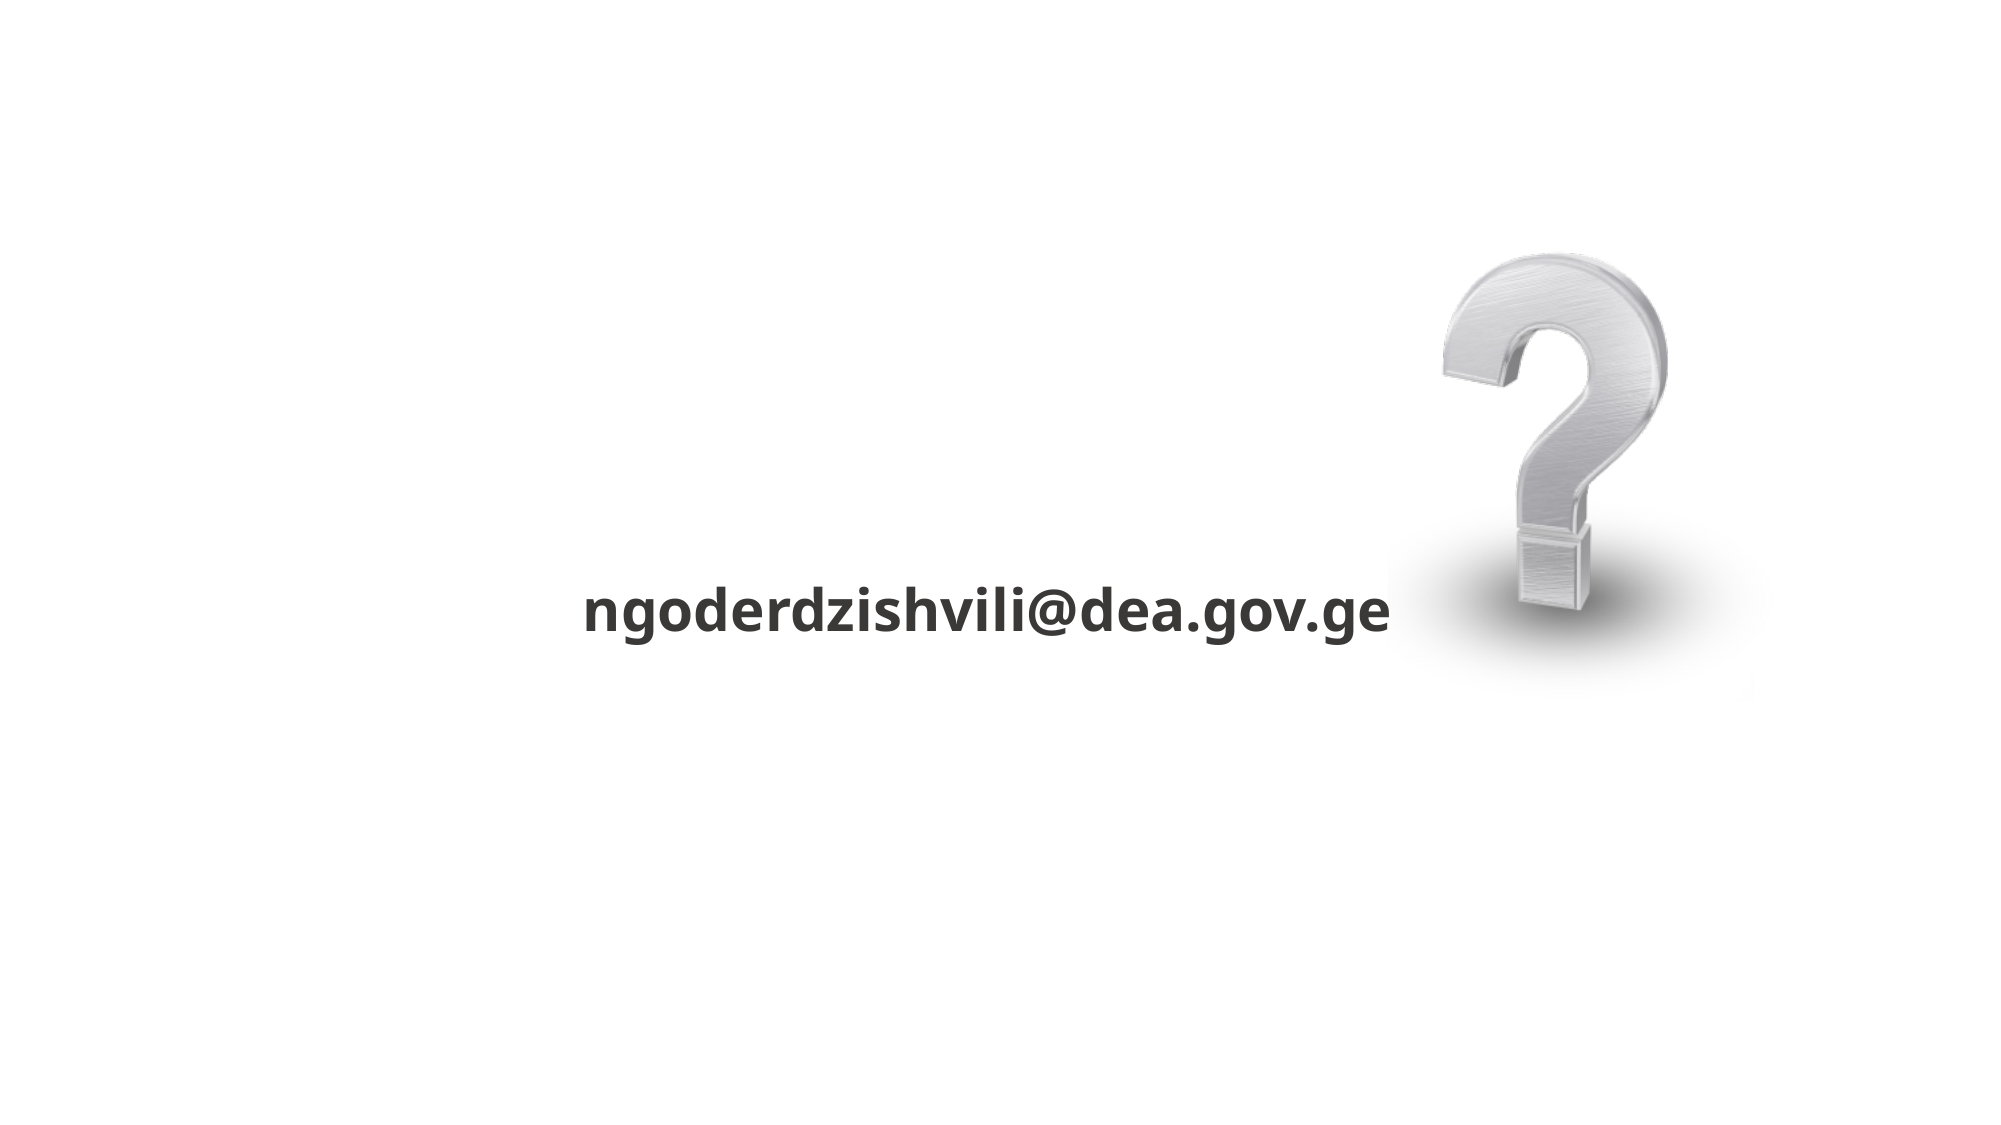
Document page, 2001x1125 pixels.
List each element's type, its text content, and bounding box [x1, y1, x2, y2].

list ngoderdzishvili@dea.gov.ge [312, 137, 1663, 1038]
picture [1387, 212, 1775, 702]
